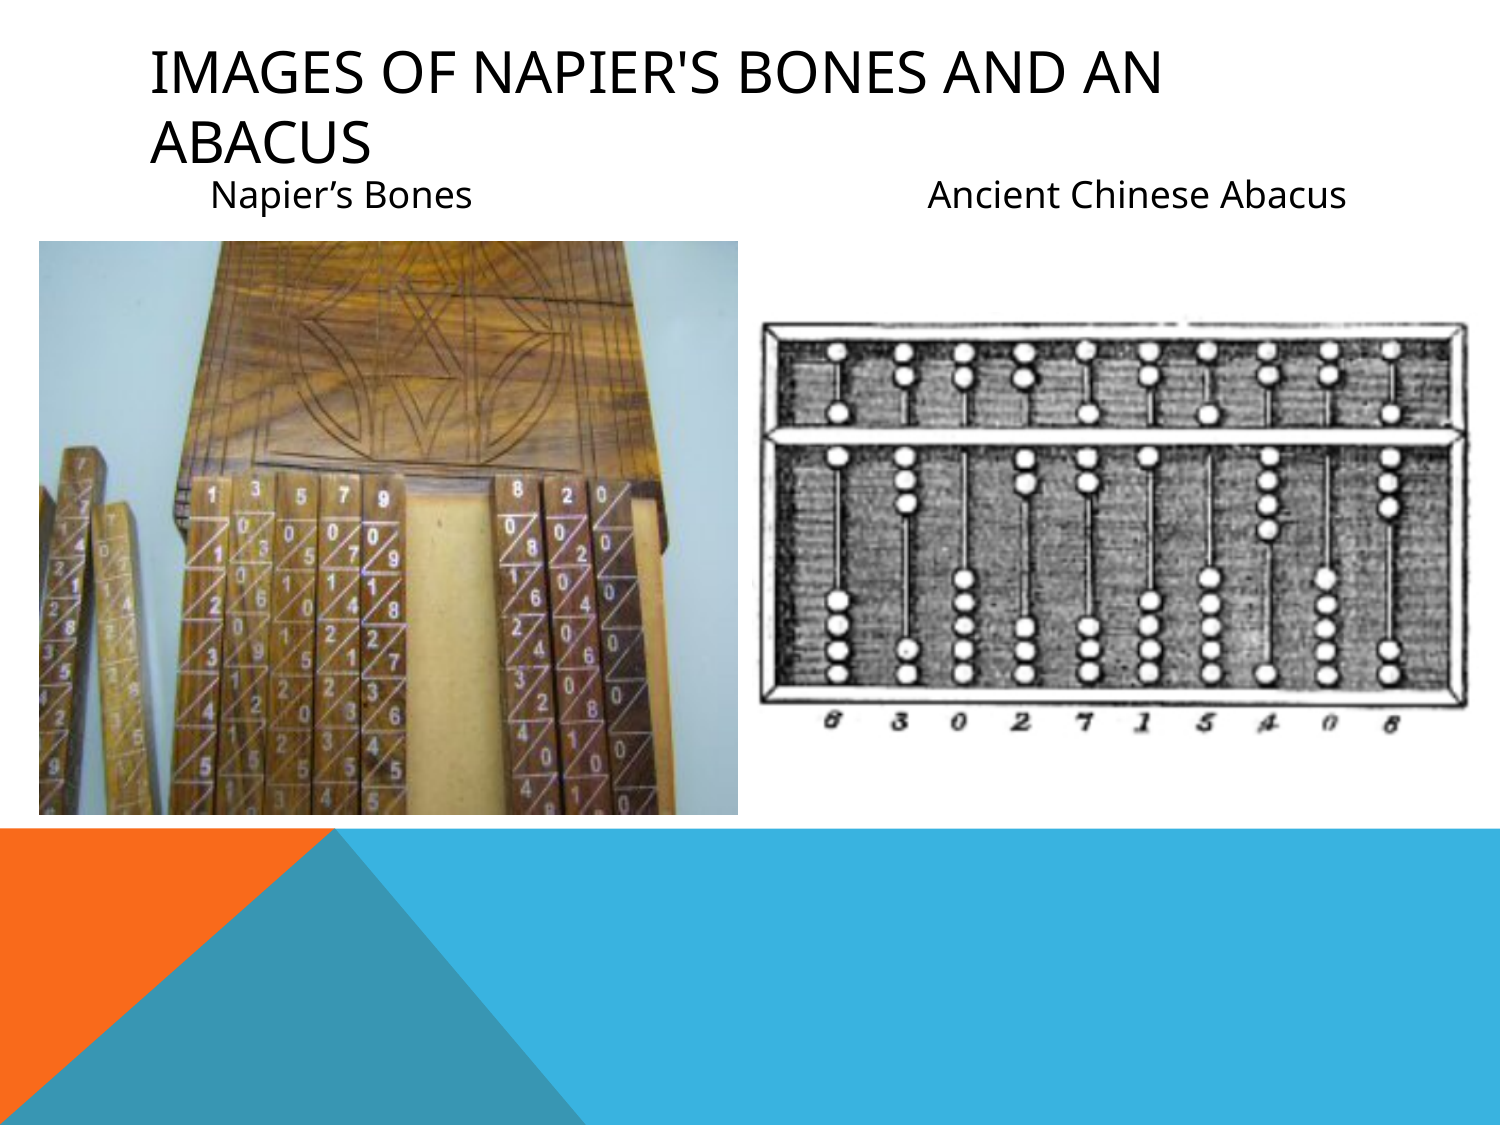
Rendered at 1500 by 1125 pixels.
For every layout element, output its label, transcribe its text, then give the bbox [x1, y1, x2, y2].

text_box Napier’s Bones [195, 163, 488, 224]
title Images of Napier's bones and an abacus [135, 60, 1369, 150]
picture [751, 312, 1479, 740]
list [0, 240, 931, 815]
text_box Ancient Chinese Abacus [912, 163, 1363, 224]
